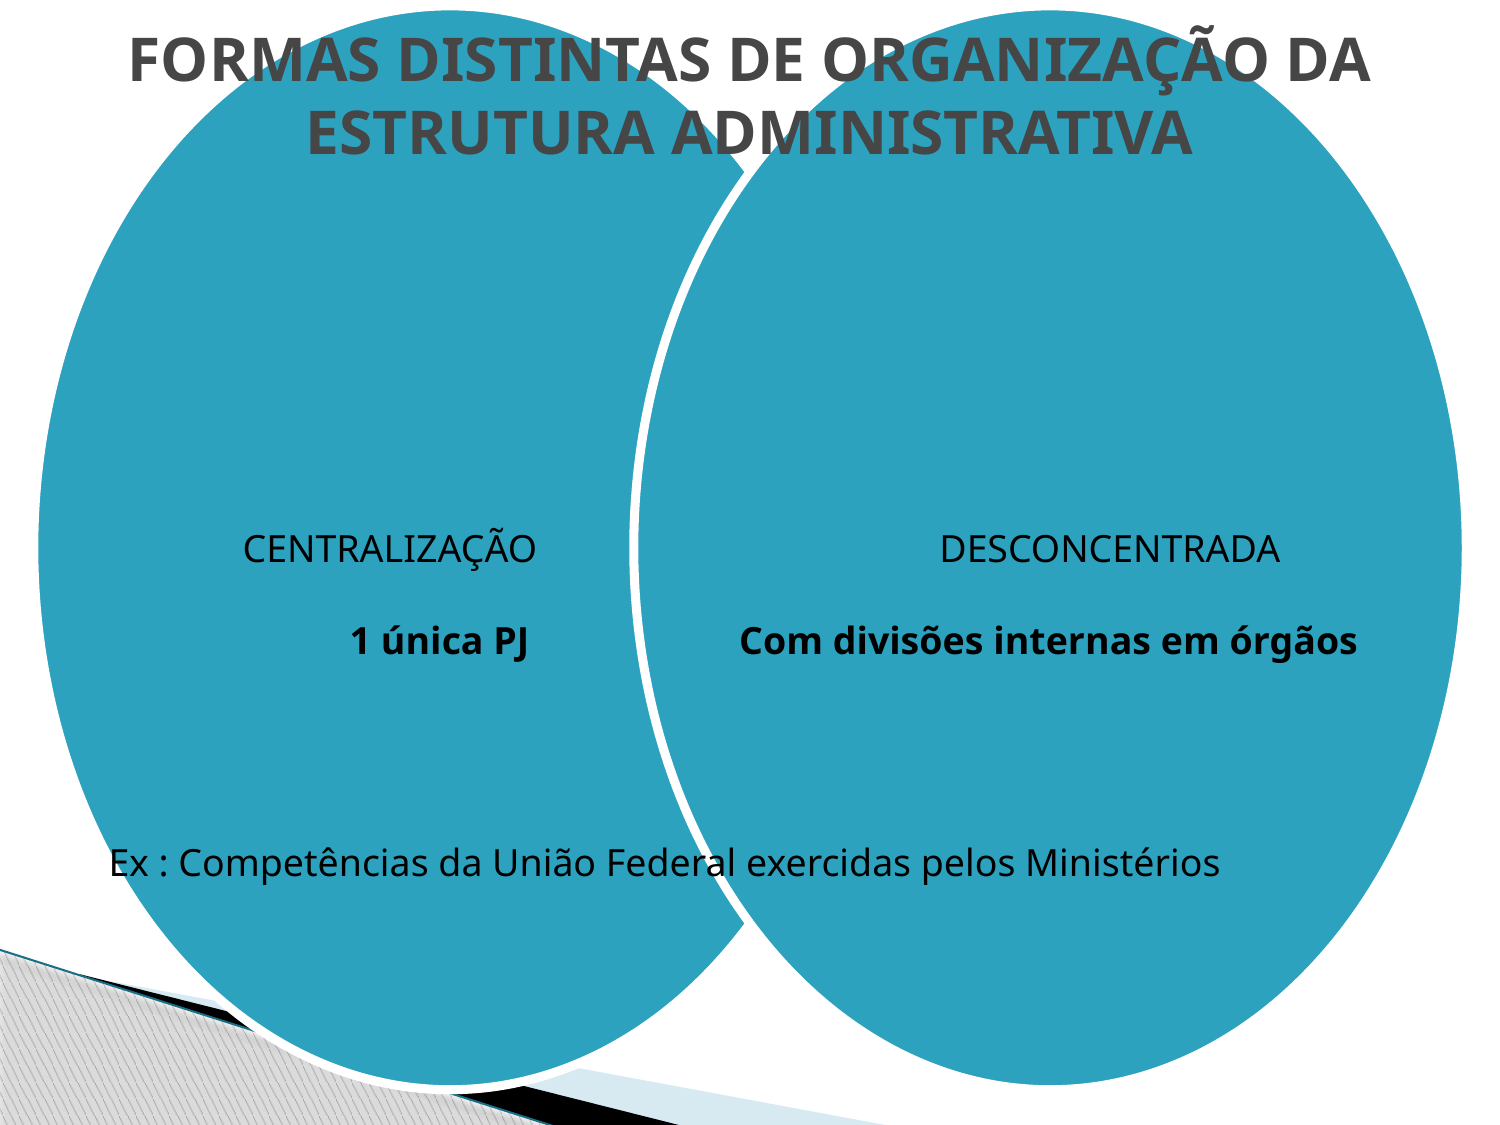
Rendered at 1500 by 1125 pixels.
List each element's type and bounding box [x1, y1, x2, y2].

list [0, 0, 1500, 1091]
